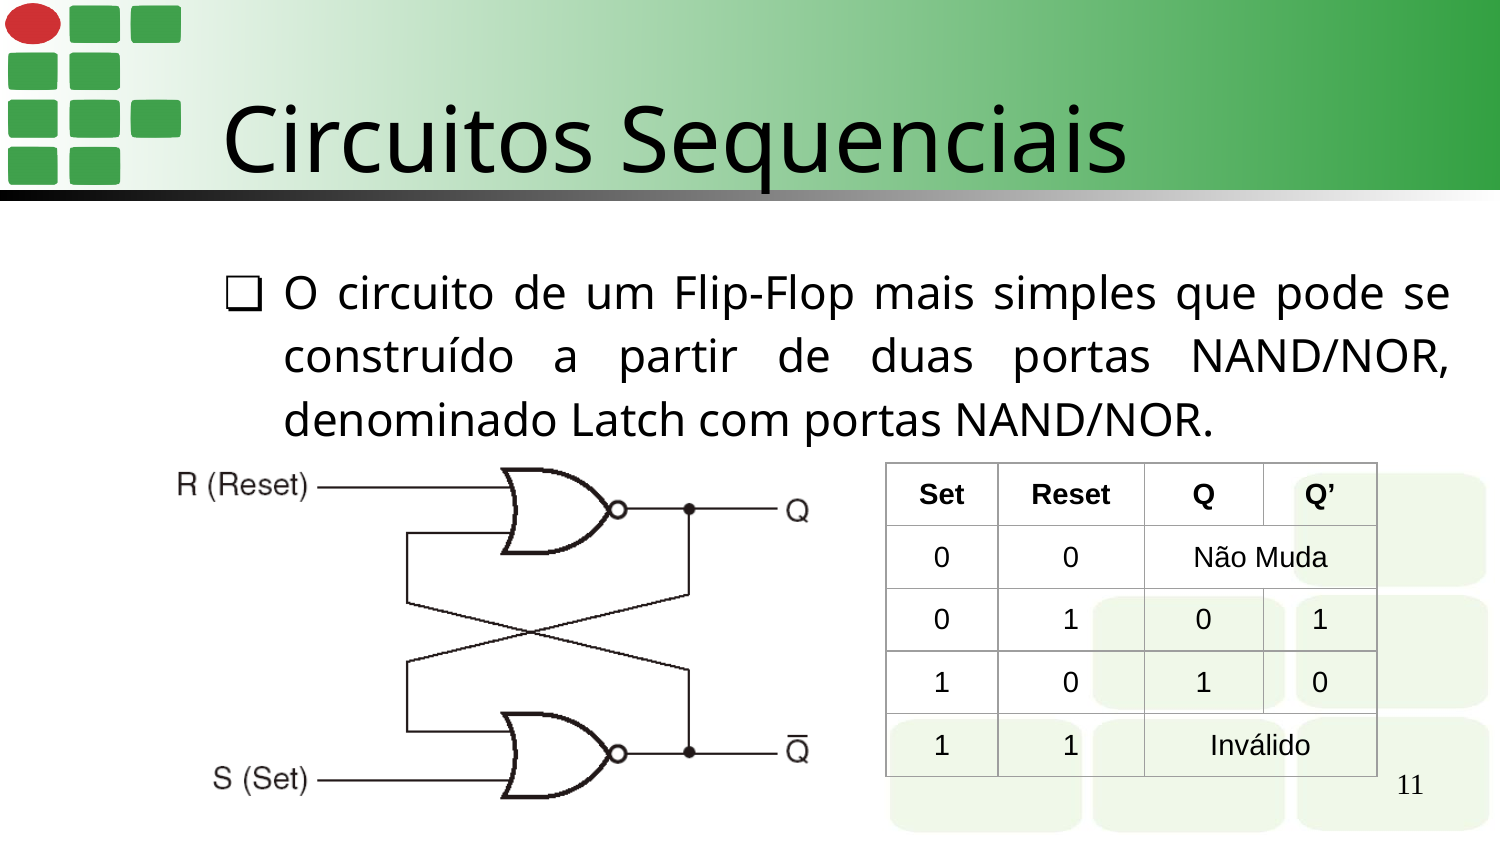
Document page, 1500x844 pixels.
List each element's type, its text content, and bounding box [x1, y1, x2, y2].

table_header Q [1145, 464, 1263, 525]
text_box Circuitos Sequenciais [206, 26, 1468, 207]
table_cell Inválido [1145, 714, 1376, 776]
table_cell 1 [1264, 589, 1376, 650]
table_header Reset [999, 464, 1144, 525]
table_cell 1 [887, 714, 997, 776]
table_cell 0 [999, 652, 1144, 713]
text_box O circuito de um Flip-Flop mais simples que pode se construído a partir de duas portas NAND/NOR, denominado Latch com portas NAND/NOR. [193, 248, 1468, 451]
table_cell 0 [1264, 652, 1376, 713]
slide_number ‹#› [1368, 768, 1425, 827]
table_cell 0 [887, 589, 997, 650]
table_cell 1 [999, 714, 1144, 776]
table_cell 1 [887, 652, 997, 713]
picture [172, 441, 1495, 835]
table_cell 0 [887, 526, 997, 588]
table_cell 0 [1145, 589, 1263, 650]
table_cell 1 [999, 589, 1144, 650]
table_cell 1 [1145, 652, 1263, 713]
table_cell Não Muda [1145, 526, 1376, 588]
table_header Set [887, 464, 997, 525]
table_cell 0 [999, 526, 1144, 588]
picture [5, 3, 181, 185]
table_header Q’ [1264, 464, 1376, 525]
